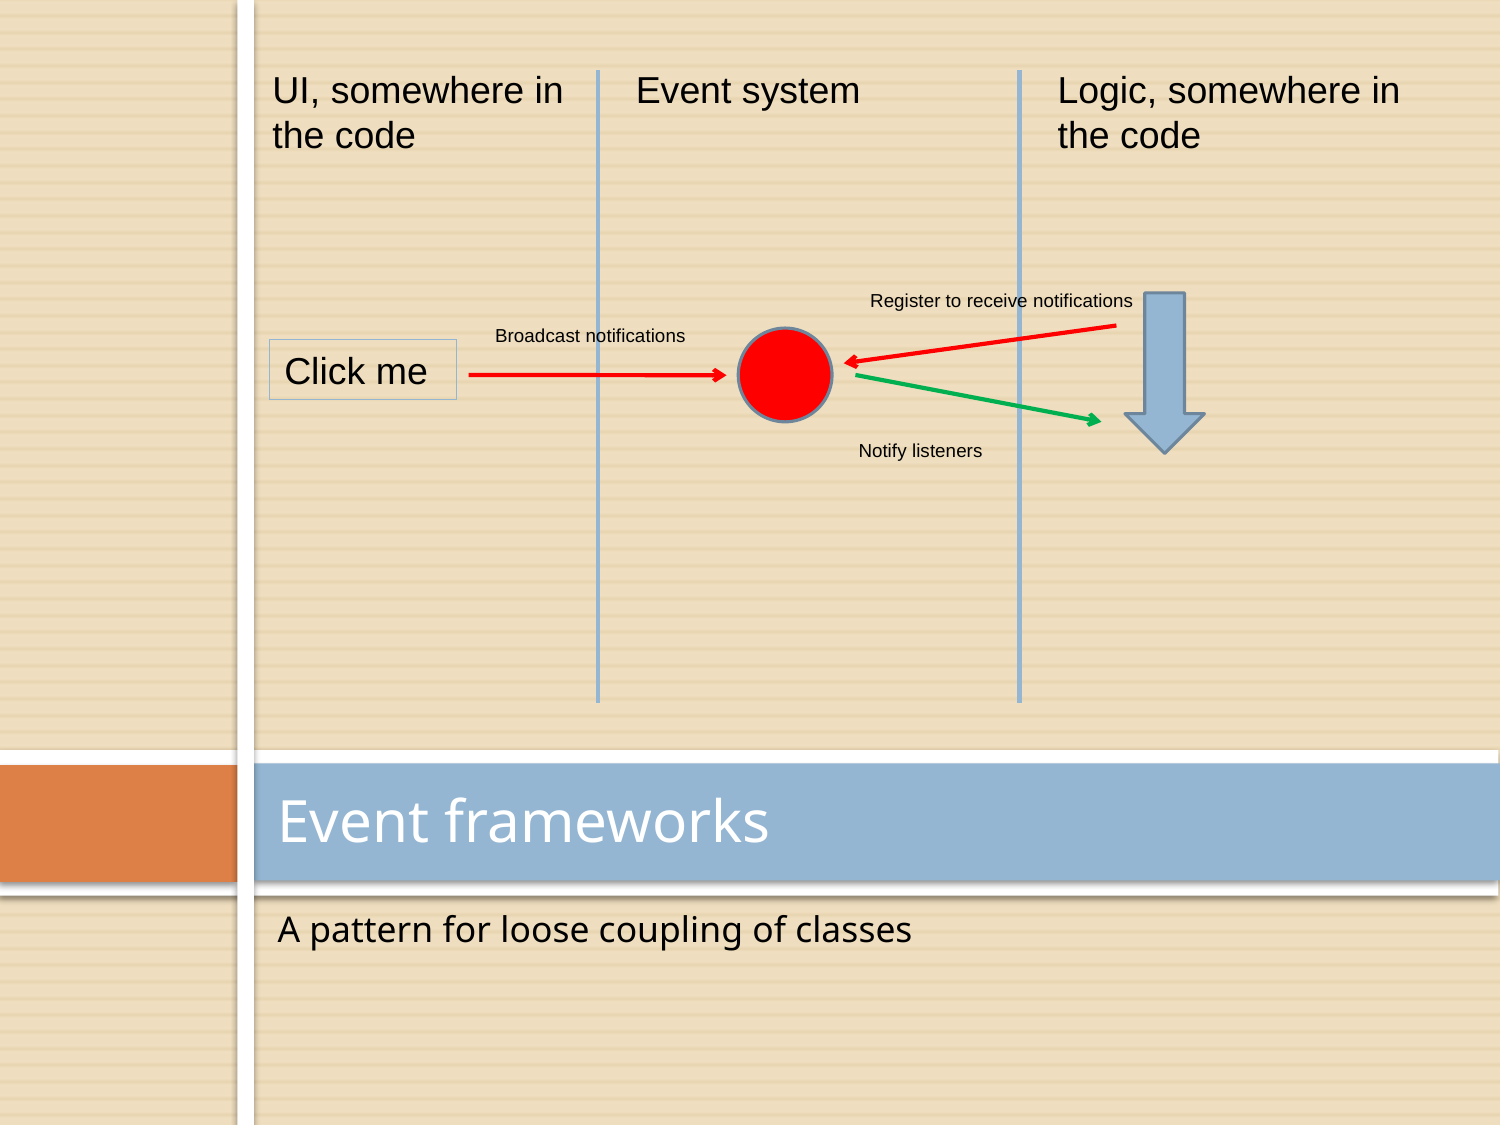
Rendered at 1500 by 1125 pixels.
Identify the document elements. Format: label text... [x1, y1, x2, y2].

text_box [736, 326, 834, 385]
title Event frameworks [262, 762, 1463, 876]
text_box UI, somewhere in the code [257, 58, 633, 164]
text_box [1123, 397, 1206, 455]
text_box Click me [269, 339, 457, 400]
text_box Logic, somewhere in the code [1042, 58, 1418, 164]
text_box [843, 325, 1117, 364]
list A pattern for loose coupling of classes [262, 899, 1463, 1013]
text_box Event system [621, 58, 996, 119]
text_box [1143, 291, 1187, 386]
text_box [742, 398, 828, 424]
text_box Register to receive notifications [855, 281, 1149, 319]
text_box Broadcast notifications [480, 316, 739, 354]
text_box Notify listeners [843, 430, 1137, 469]
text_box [855, 374, 1102, 423]
